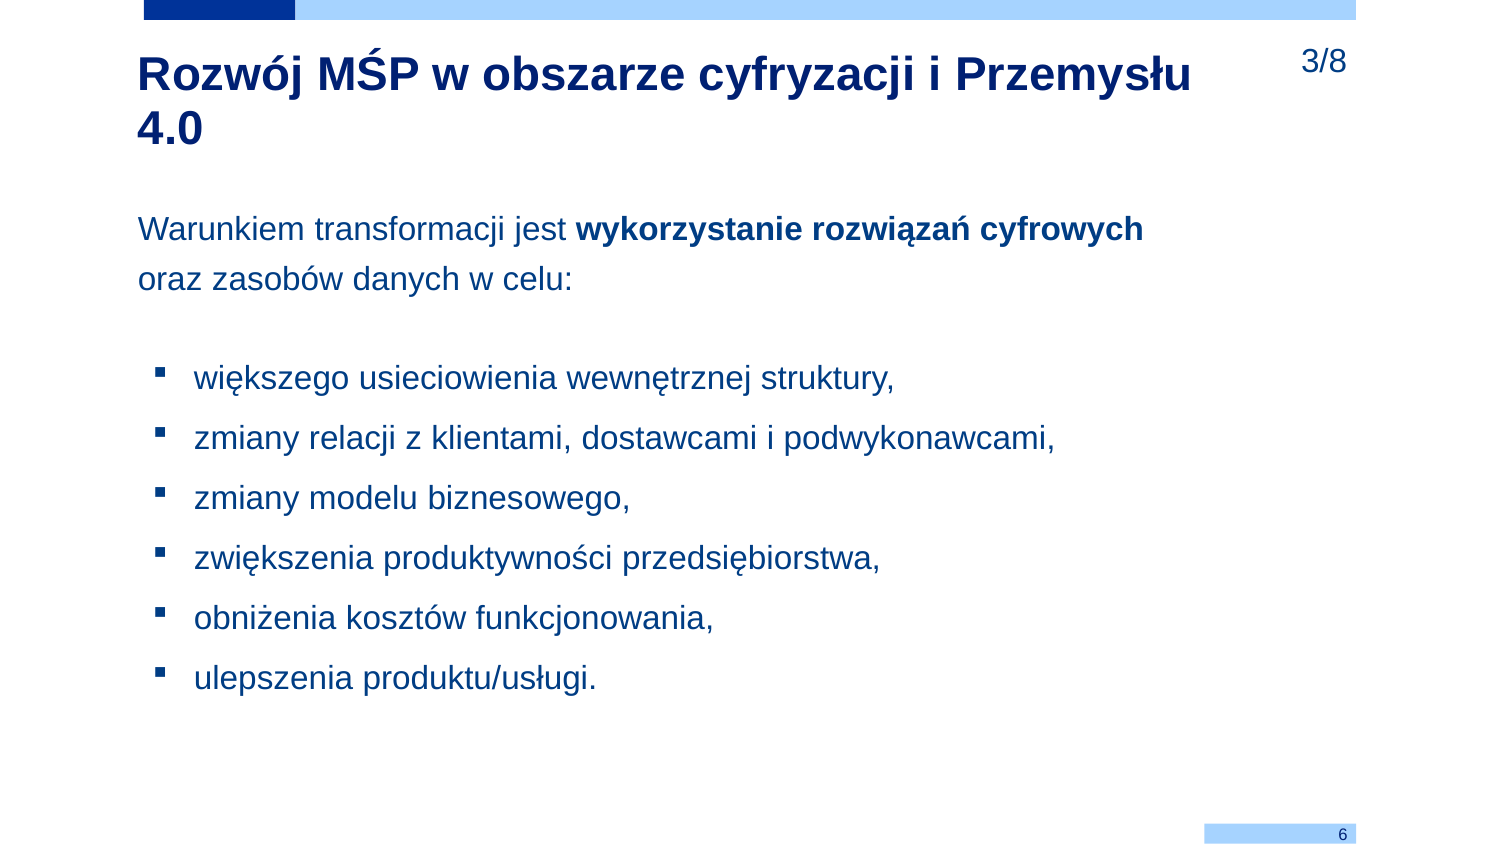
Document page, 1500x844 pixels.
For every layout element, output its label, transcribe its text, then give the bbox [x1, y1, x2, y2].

text_box 3/8 [1286, 32, 1410, 87]
text_box 6 [1196, 823, 1348, 844]
list Warunkiem transformacji jest wykorzystanie rozwiązań cyfrowych ​ oraz zasobów danych w celu:​ [138, 196, 1320, 299]
title Rozwój MŚP w obszarze cyfryzacji i Przemysłu 4.0 [138, 46, 1235, 155]
text_box większego usieciowienia wewnętrznej struktury, ​ zmiany relacji z klientami, dostawcami i podwykonawcami, ​ zmiany modelu biznesowego, ​ zwiększenia produktywności przedsiębiorstwa, ​ obniżenia kosztów funkcjonowania, ​ ulepszenia produktu/usługi.​ [137, 341, 1320, 704]
